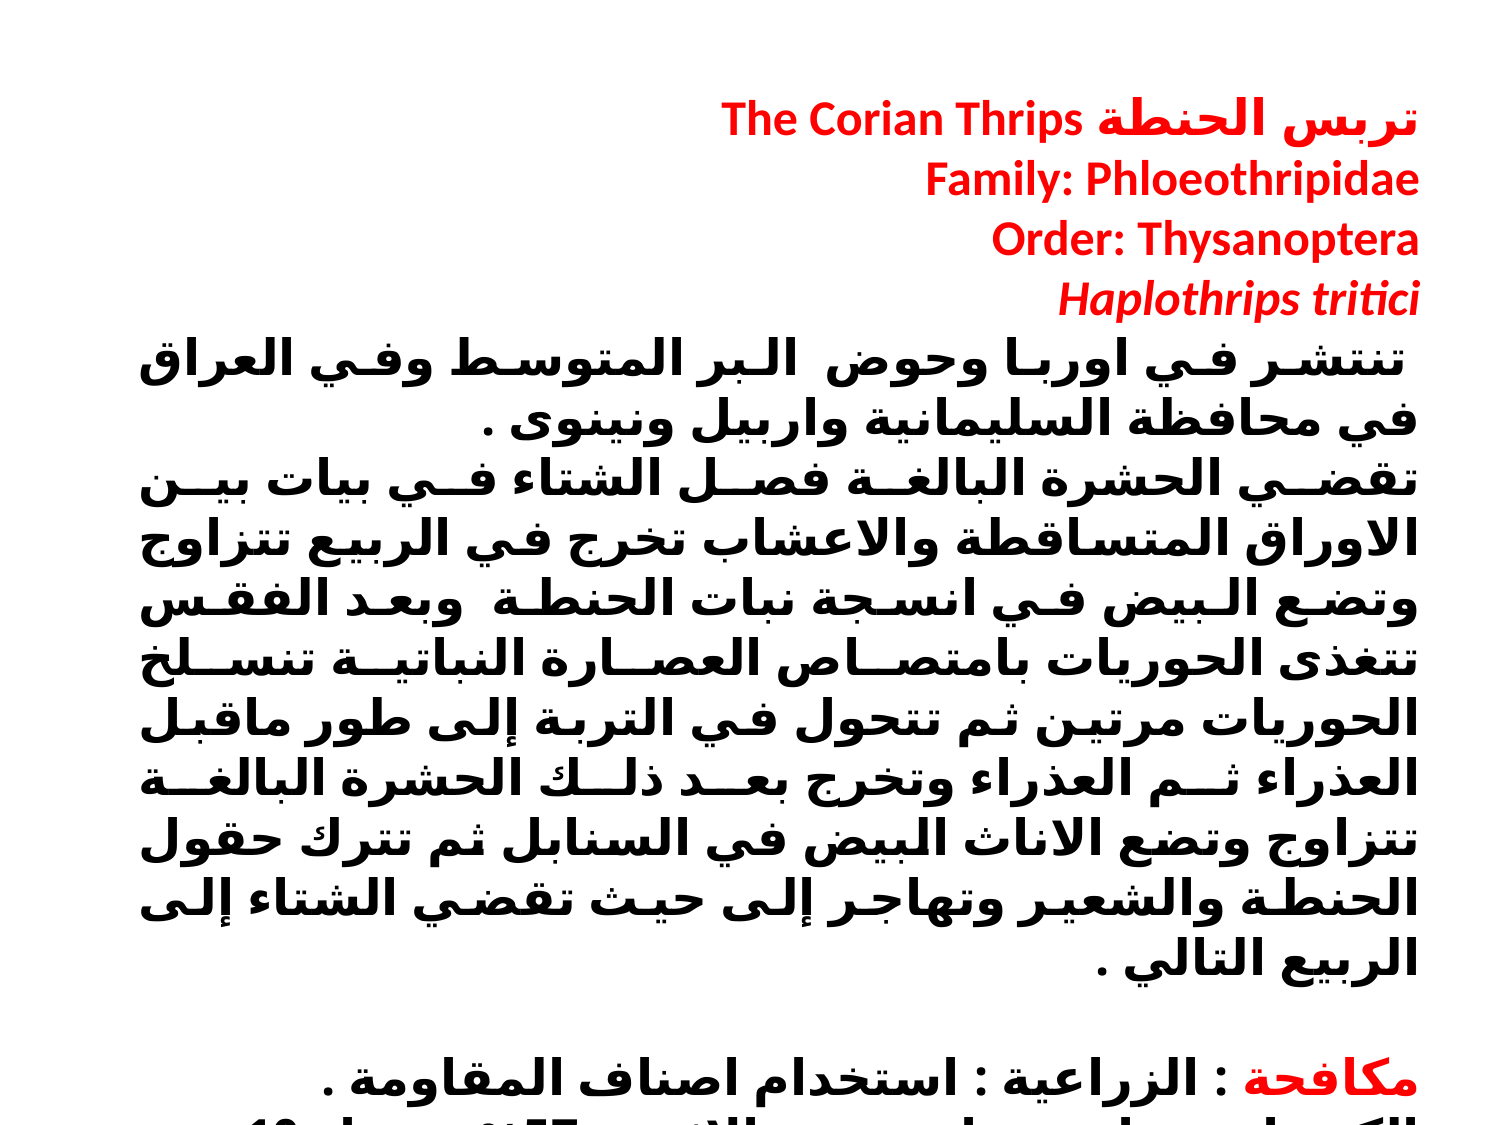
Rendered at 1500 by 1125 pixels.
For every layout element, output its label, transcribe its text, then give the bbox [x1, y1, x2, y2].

text_box تربس الحنطة The Corian Thrips Family: Phloeothripidae Order: Thysanoptera Haplothrips tritici تنتشر في اوربا وحوض البر المتوسط وفي العراق في محافظة السليمانية واربيل ونينوى . تقضي الحشرة البالغة فصل الشتاء في بيات بين الاوراق المتساقطة والاعشاب تخرج في الربيع تتزاوج وتضع البيض في انسجة نبات الحنطة وبعد الفقس تتغذى الحوريات بامتصاص العصارة النباتية تنسلخ الحوريات مرتين ثم تتحول في التربة إلى طور ماقبل العذراء ثم العذراء وتخرج بعد ذلك الحشرة البالغة تتزاوج وتضع الاناث البيض في السنابل ثم تترك حقول الحنطة والشعير وتهاجر إلى حيث تقضي الشتاء إلى الربيع التالي . مكافحة : الزراعية : استخدام اصناف المقاومة . الكيمياوية : استخدام مبيد مالاثيون 57% بمعدل 10 سم 3 / غالون ماء . [123, 78, 1435, 1125]
